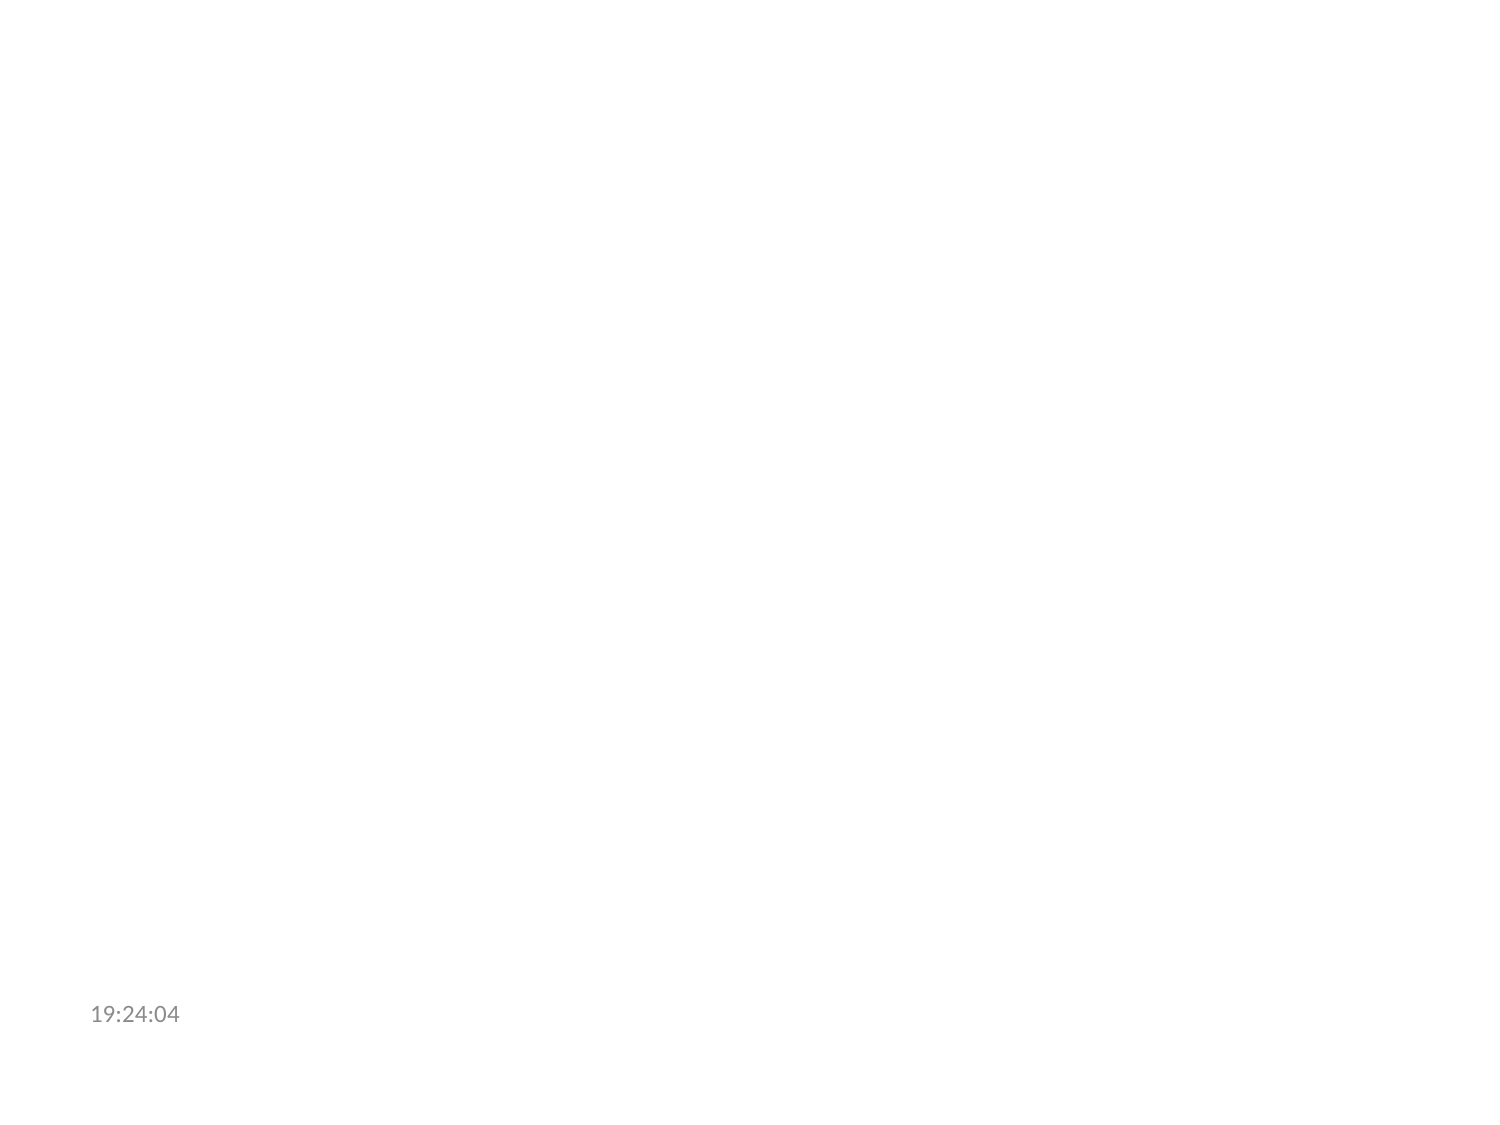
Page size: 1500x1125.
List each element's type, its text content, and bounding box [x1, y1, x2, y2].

text_box 15:35:09 [75, 982, 425, 1043]
